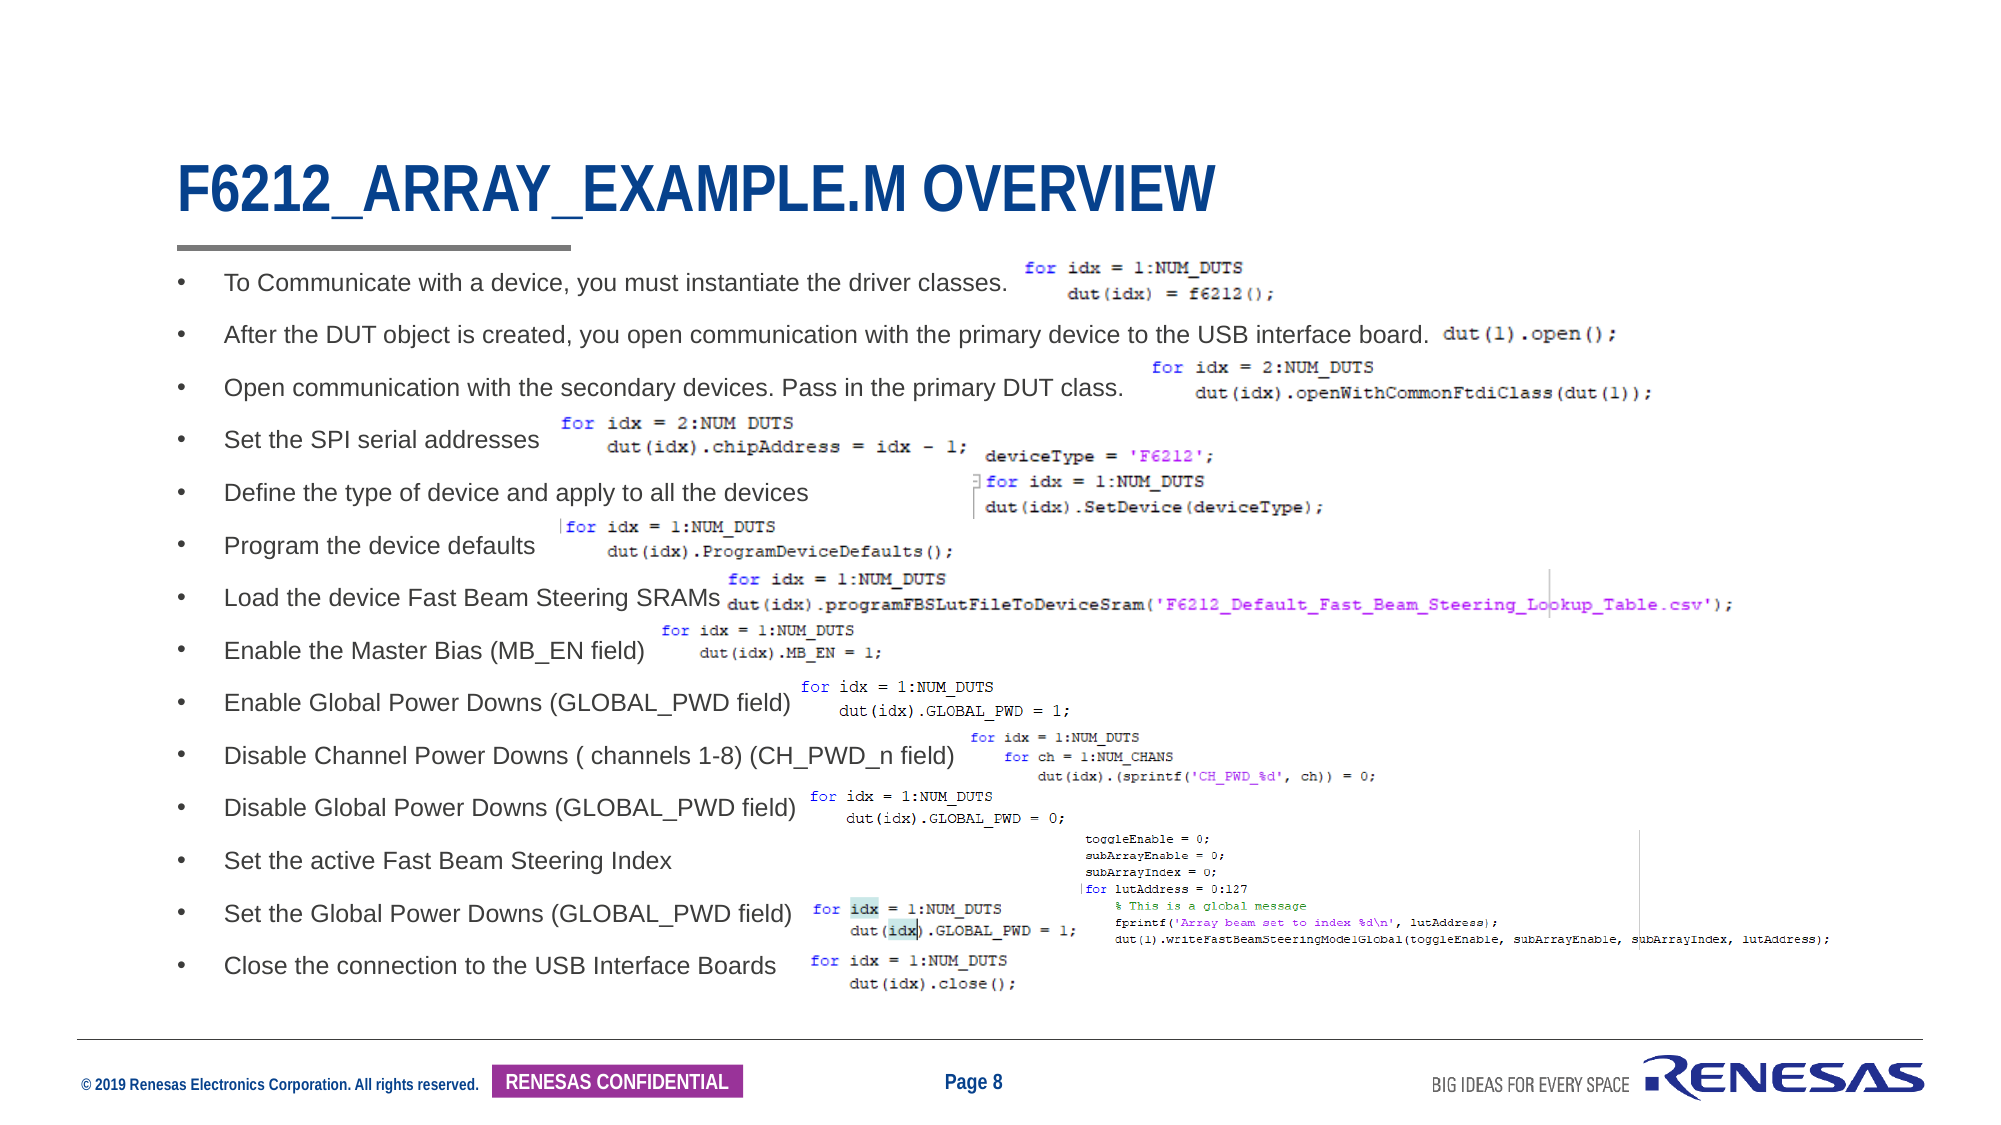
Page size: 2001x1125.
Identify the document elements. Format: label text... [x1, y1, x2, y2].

slide_number Page 8 [944, 1067, 1056, 1095]
picture [973, 449, 1332, 519]
picture [661, 623, 886, 664]
picture [1024, 259, 1279, 306]
picture [798, 675, 1077, 722]
picture [560, 516, 959, 565]
picture [1152, 355, 1678, 407]
picture [810, 830, 1832, 951]
picture [1440, 319, 1624, 348]
picture [808, 731, 1378, 832]
picture [1425, 1049, 1933, 1106]
picture [810, 953, 1025, 995]
picture [555, 409, 971, 457]
title f6212_Array_Example.m overview [177, 151, 1654, 227]
list To Communicate with a device, you must instantiate the driver classes. After the DUT object is created, you open communication with the primary device to the USB interface board. Open communication with the secondary devices. Pass in the primary DUT class. Set the SPI serial addresses Define the type of device and apply to all the devices Program the device defaults Load the device Fast Beam Steering SRAMs Enable the Master Bias (MB_EN field) Enable Global Power Downs (GLOBAL_PWD field) Disable Channel Power Downs ( channels 1-8) (CH_PWD_n field) Disable Global Power Downs (GLOBAL_PWD field) Set the active Fast Beam Steering Index Set the Global Power Downs (GLOBAL_PWD field) Close the connection to the USB Interface Boards [177, 260, 1654, 1054]
picture [726, 569, 1743, 619]
